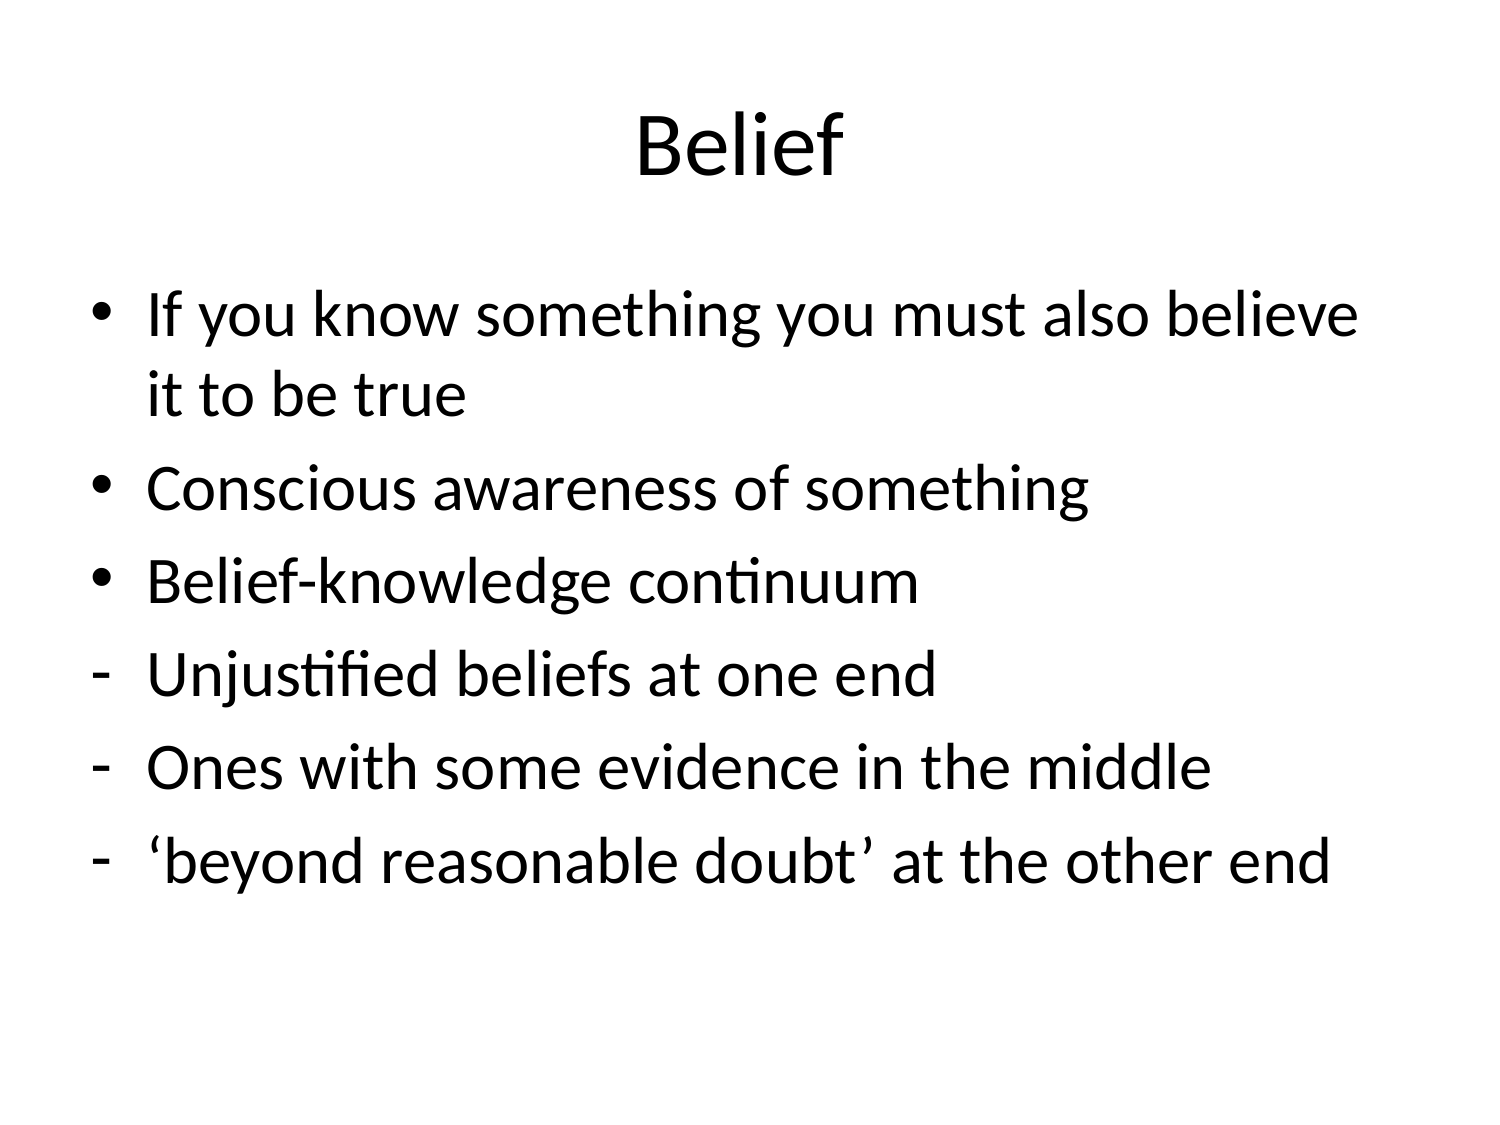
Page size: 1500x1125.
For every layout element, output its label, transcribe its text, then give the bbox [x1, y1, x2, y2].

list If you know something you must also believe it to be true Conscious awareness of something Belief-knowledge continuum Unjustified beliefs at one end Ones with some evidence in the middle ‘beyond reasonable doubt’ at the other end [75, 262, 1425, 1005]
title Belief [75, 45, 1425, 233]
